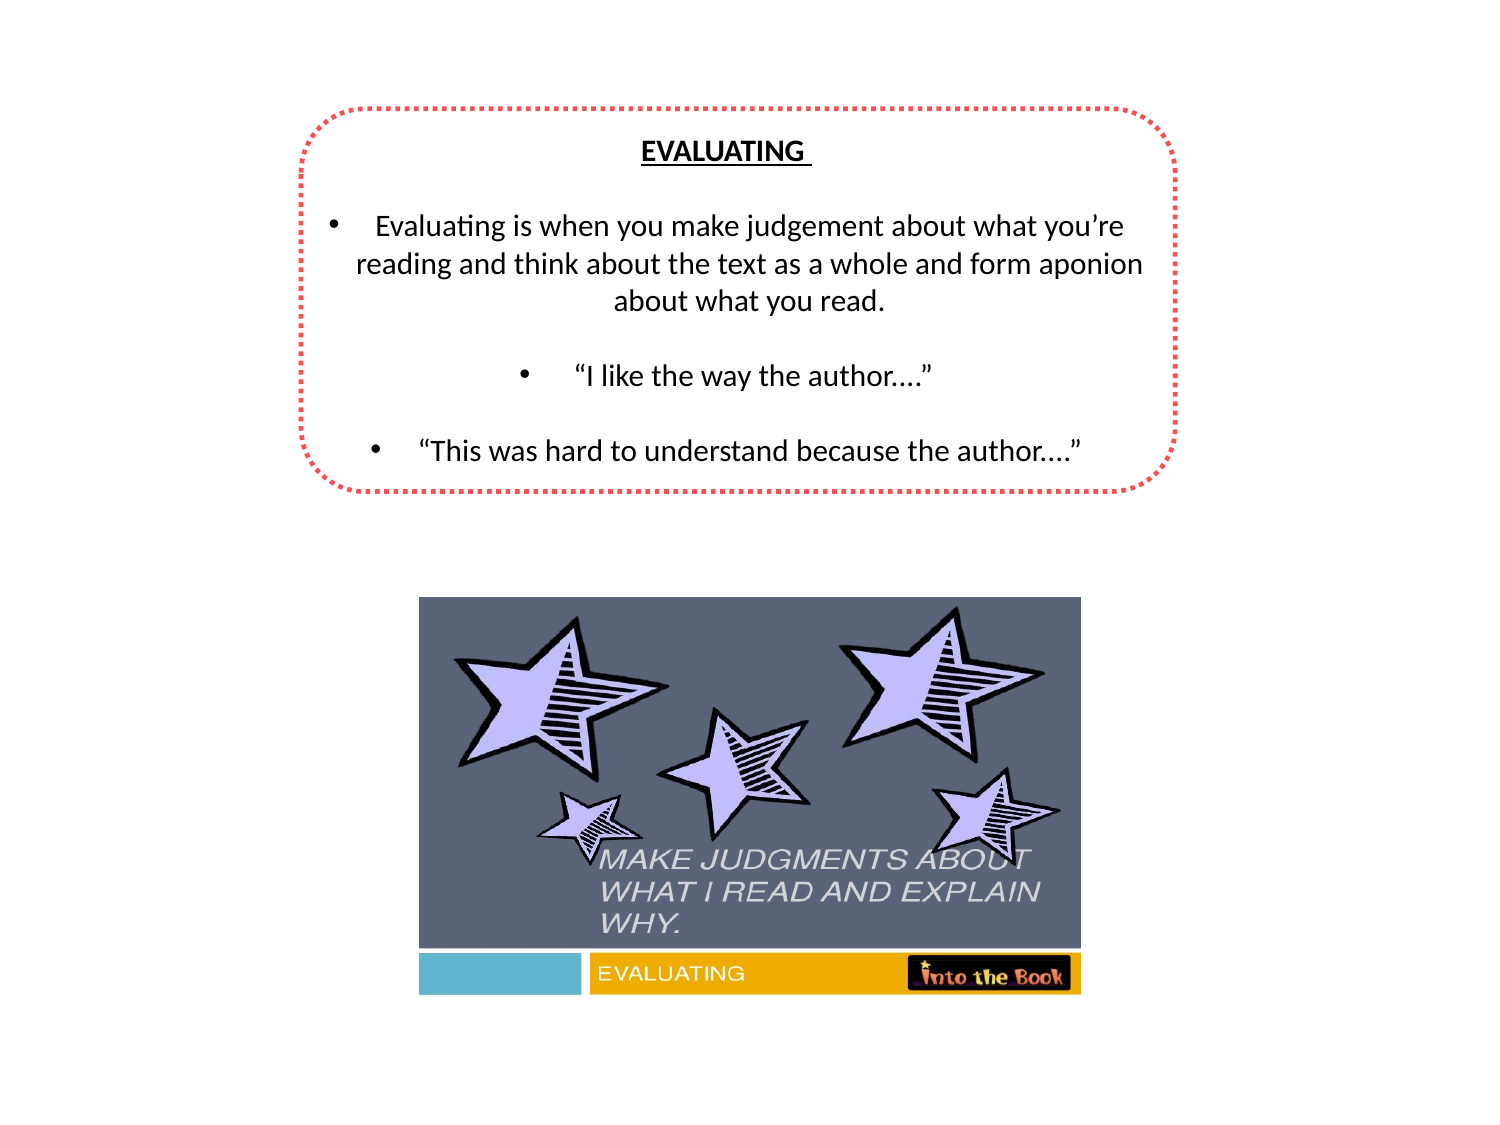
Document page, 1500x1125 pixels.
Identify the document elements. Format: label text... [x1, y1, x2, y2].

picture [418, 597, 1081, 1000]
text_box [298, 106, 1178, 494]
text_box EVALUATING Evaluating is when you make judgement about what you’re reading and think about the text as a whole and form aponion about what you read. “I like the way the author....” “This was hard to understand because the author....” [289, 123, 1164, 550]
